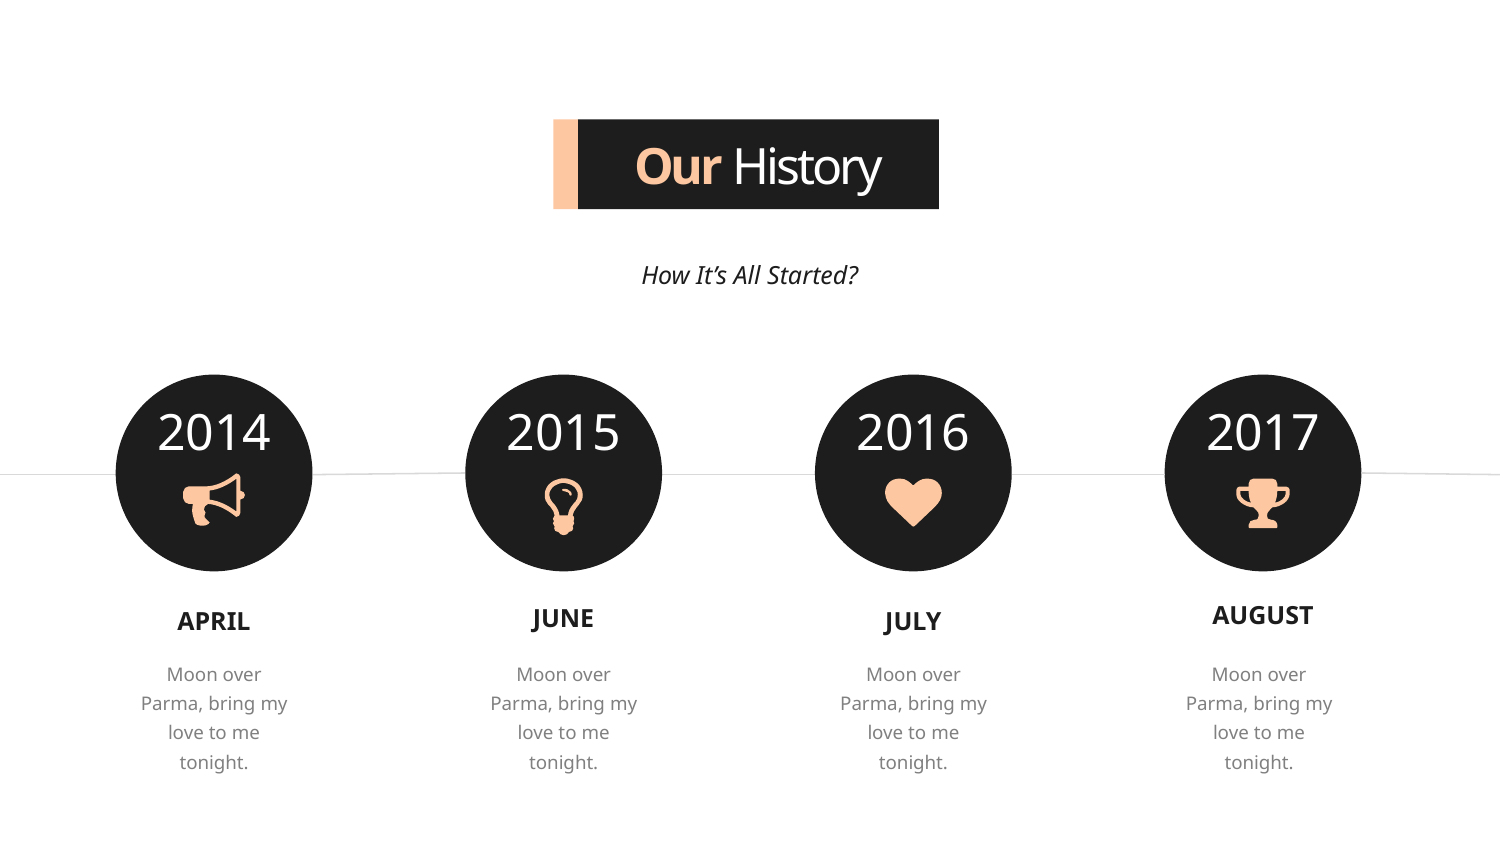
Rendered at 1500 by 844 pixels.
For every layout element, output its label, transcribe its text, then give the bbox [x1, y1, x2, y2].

text_box [812, 468, 1014, 574]
text_box [853, 372, 973, 392]
text_box [504, 372, 624, 392]
text_box [463, 468, 665, 574]
text_box [1236, 478, 1290, 529]
text_box [885, 478, 942, 527]
text_box [183, 473, 245, 526]
text_box [154, 372, 274, 392]
text_box [1203, 372, 1323, 392]
text_box JULY [818, 597, 1008, 643]
text_box 2014 [107, 392, 321, 468]
text_box Moon over Parma, bring my love to me tonight. [1164, 648, 1354, 781]
text_box 2015 [456, 392, 671, 468]
text_box Our History [580, 119, 939, 210]
text_box Moon over Parma, bring my love to me tonight. [818, 648, 1008, 781]
text_box Moon over Parma, bring my love to me tonight. [469, 648, 659, 781]
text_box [544, 478, 583, 536]
text_box 2017 [1156, 392, 1370, 468]
text_box [113, 468, 315, 574]
text_box How It’s All Started? [452, 251, 1048, 309]
text_box Moon over Parma, bring my love to me tonight. [119, 648, 309, 781]
text_box APRIL [119, 597, 309, 643]
text_box [1162, 468, 1364, 574]
text_box JUNE [469, 595, 659, 641]
text_box [551, 117, 580, 211]
text_box 2016 [806, 392, 1021, 468]
text_box AUGUST [1168, 591, 1358, 637]
